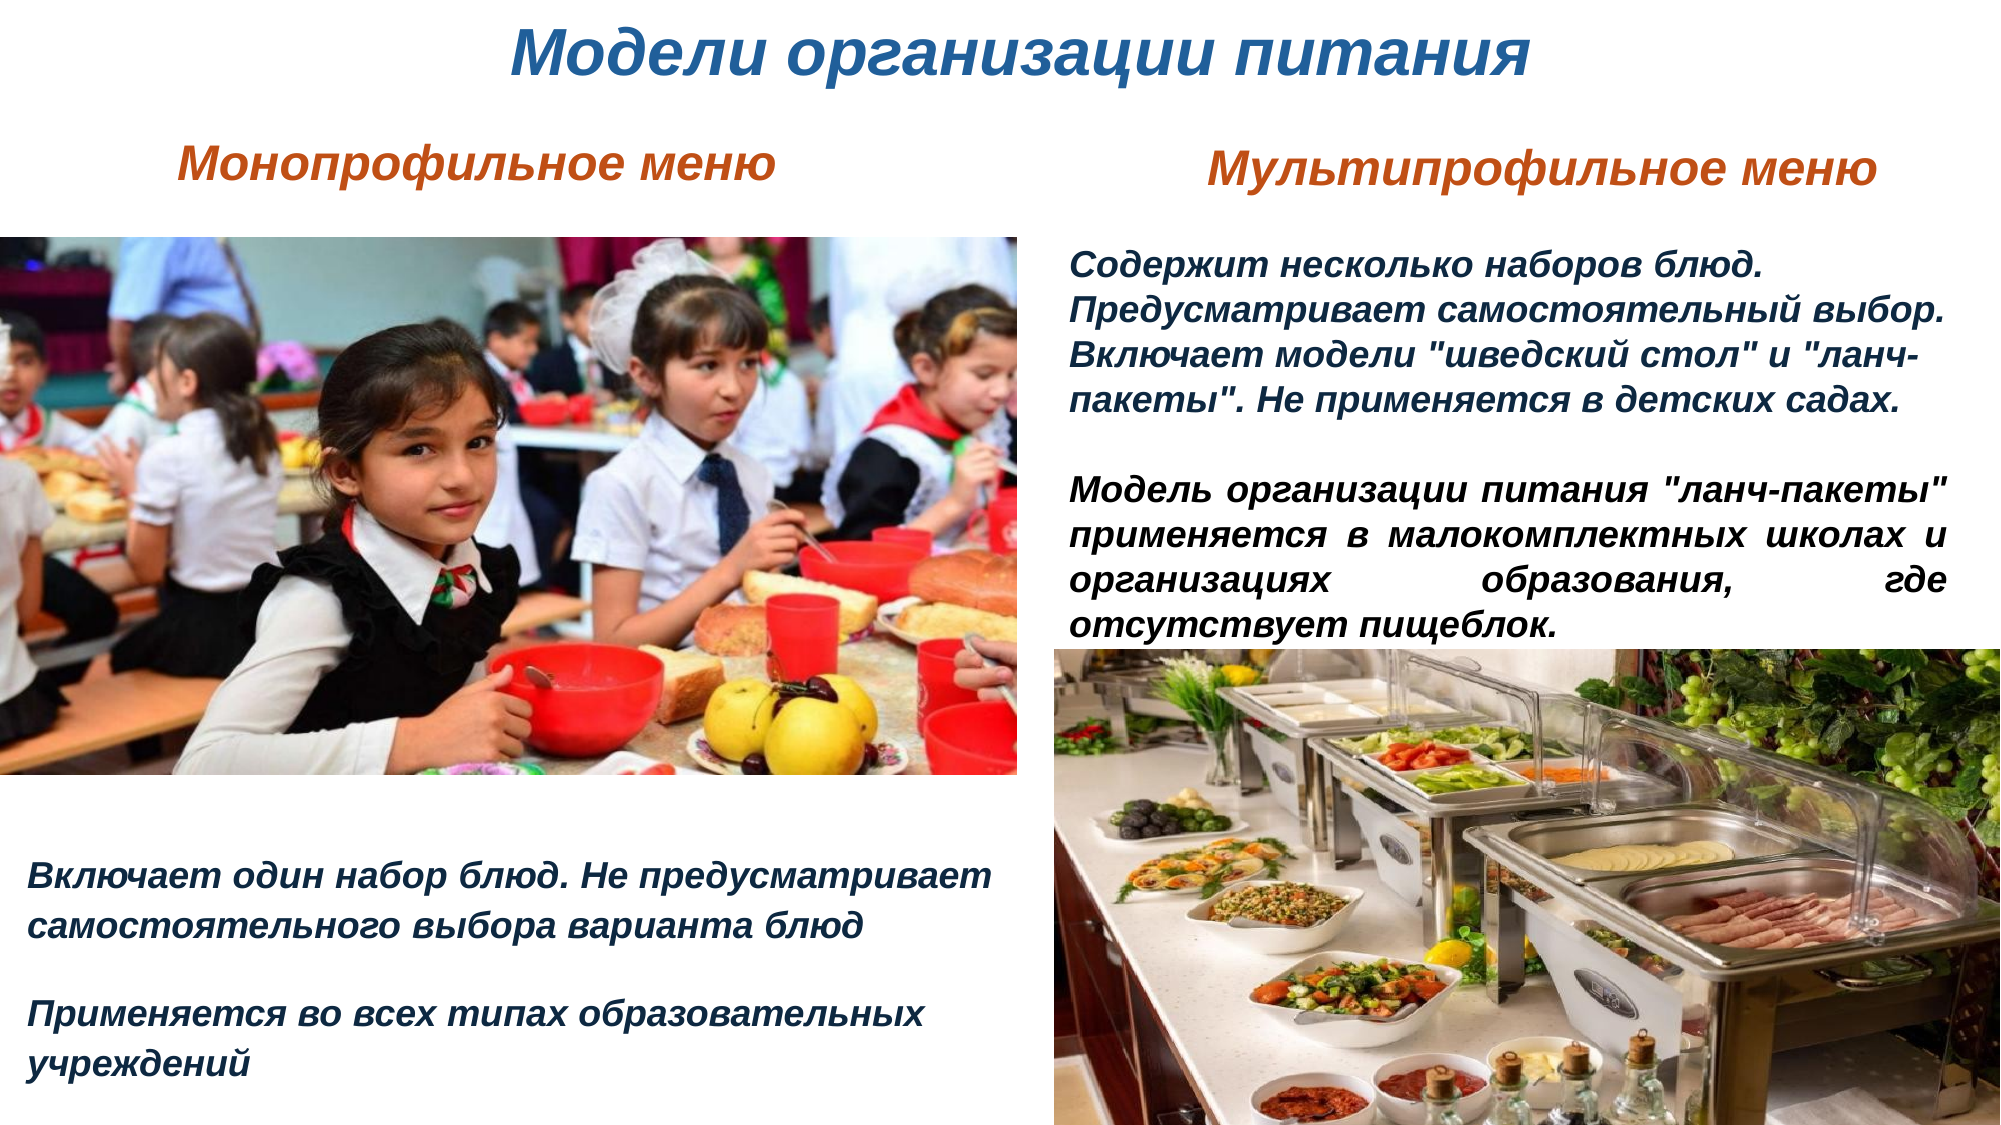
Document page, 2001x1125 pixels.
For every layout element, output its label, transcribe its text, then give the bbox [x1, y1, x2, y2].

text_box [0, 237, 2000, 1125]
text_box Монопрофильное меню [174, 128, 780, 191]
text_box Мультипрофильное меню Содержит несколько наборов блюд. Предусматривает самостоятельный выбор. Включает модели "шведский стол" и "ланч- пакеты". Не применяется в детских садах. Модель организации питания "ланч-пакеты" применяется в малокомплектных школах и организациях образования, где отсутствует пищеблок. [1067, 132, 1981, 234]
title Модели организации питания [508, 6, 1535, 197]
